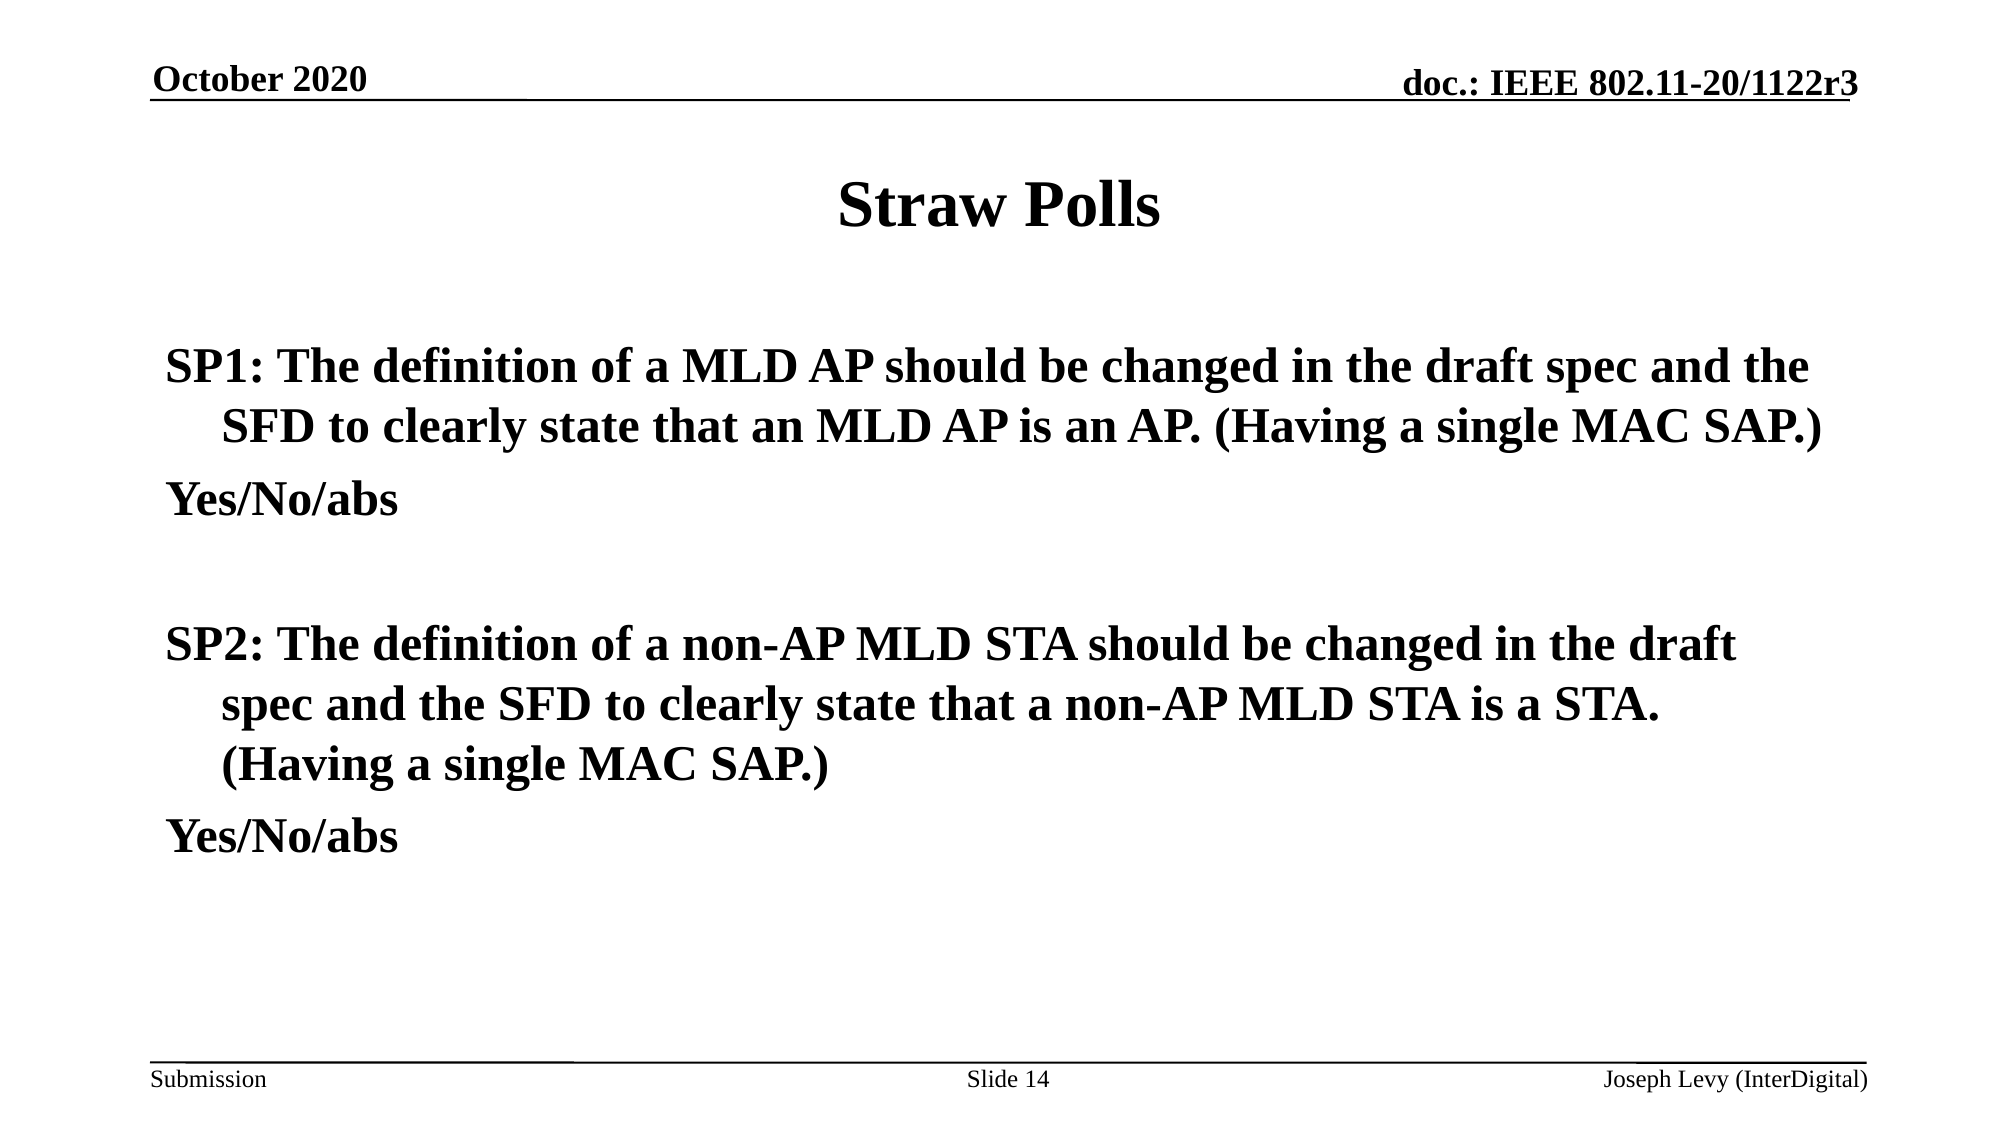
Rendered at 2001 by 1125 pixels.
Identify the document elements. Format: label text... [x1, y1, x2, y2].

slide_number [152, 54, 563, 100]
slide_number Slide 14 [950, 1061, 1067, 1123]
title Straw Polls [149, 112, 1850, 288]
list SP1: The definition of a MLD AP should be changed in the draft spec and the SFD to clearly state that an MLD AP is an AP. (Having a single MAC SAP.) Yes/No/abs SP2: The definition of a non-AP MLD STA should be changed in the draft spec and the SFD to clearly state that a non-AP MLD STA is a STA. (Having a single MAC SAP.) Yes/No/abs [149, 324, 1850, 1000]
footer Joseph Levy (InterDigital) [1171, 1061, 1869, 1093]
